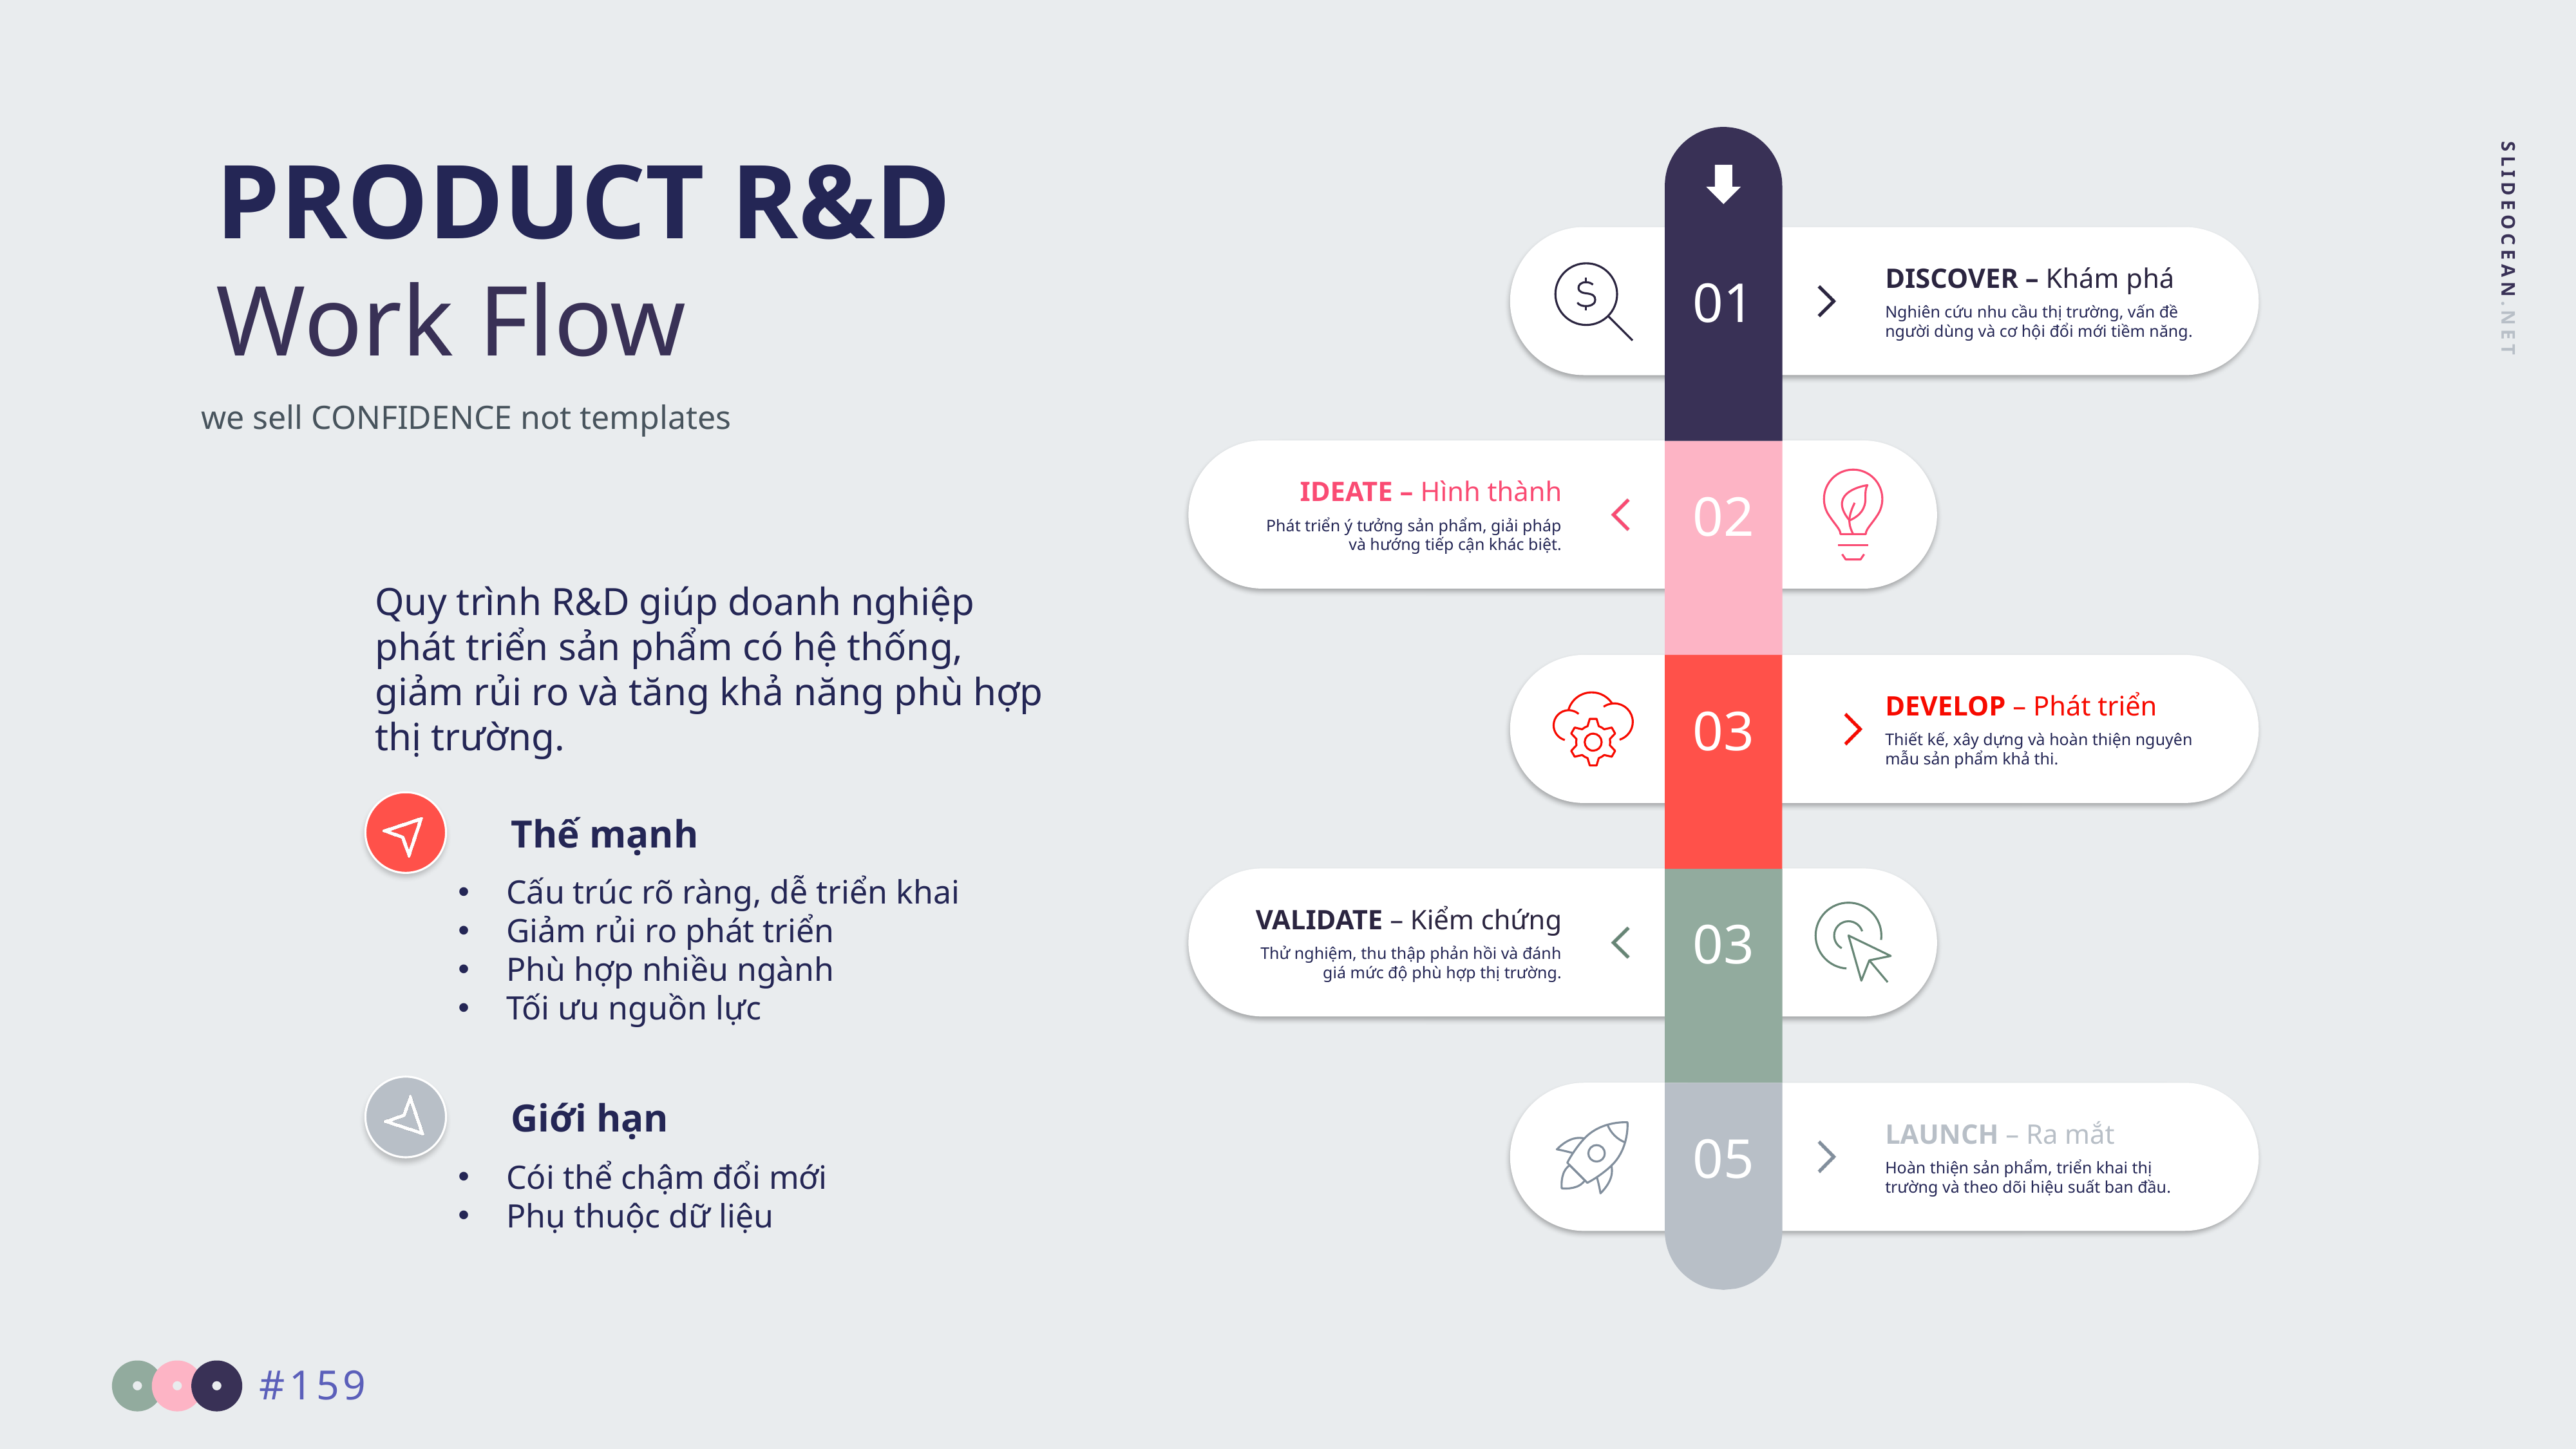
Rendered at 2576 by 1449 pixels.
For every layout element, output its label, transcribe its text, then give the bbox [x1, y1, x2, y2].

text_box [1783, 867, 1938, 1018]
text_box [1557, 1122, 1628, 1194]
text_box [1509, 1081, 1664, 1232]
picture [1799, 1129, 1855, 1185]
text_box #159 [259, 1359, 436, 1408]
text_box Thế mạnh [501, 805, 929, 860]
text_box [1236, 469, 1572, 560]
text_box [1187, 439, 1664, 590]
picture [1799, 273, 1855, 329]
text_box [1875, 256, 2211, 346]
text_box [1783, 654, 2260, 804]
text_box [1553, 692, 1633, 766]
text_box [1664, 126, 1783, 1291]
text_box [1875, 683, 2211, 774]
text_box we sell CONFIDENCE not templates [191, 392, 741, 440]
text_box Cói thể chậm đổi mới Phụ thuộc dữ liệu [448, 1152, 1080, 1239]
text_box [1875, 1112, 2211, 1202]
text_box [1783, 439, 1938, 590]
text_box [1555, 263, 1633, 341]
text_box [1187, 867, 1664, 1018]
text_box Giới hạn [501, 1090, 929, 1144]
text_box [1783, 1081, 2260, 1232]
text_box [1783, 225, 2260, 377]
text_box [1509, 654, 1664, 804]
text_box [1815, 902, 1891, 983]
picture [1593, 914, 1648, 971]
text_box [1824, 469, 1882, 535]
text_box Quy trình R&D giúp doanh nghiệp phát triển sản phẩm có hệ thống, giảm rủi ro và tăng khả năng phù hợp thị trường. [365, 573, 1066, 763]
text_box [1236, 897, 1572, 988]
picture [1825, 701, 1881, 757]
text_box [365, 791, 447, 873]
text_box [1842, 554, 1864, 560]
text_box PRODUCT R&D Work Flow [206, 131, 961, 380]
text_box [1509, 225, 1664, 377]
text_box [365, 1076, 447, 1158]
text_box Cấu trúc rõ ràng, dễ triển khai Giảm rủi ro phát triển Phù hợp nhiều ngành Tối ưu nguồn lực [448, 867, 1080, 1031]
picture [1593, 487, 1648, 542]
